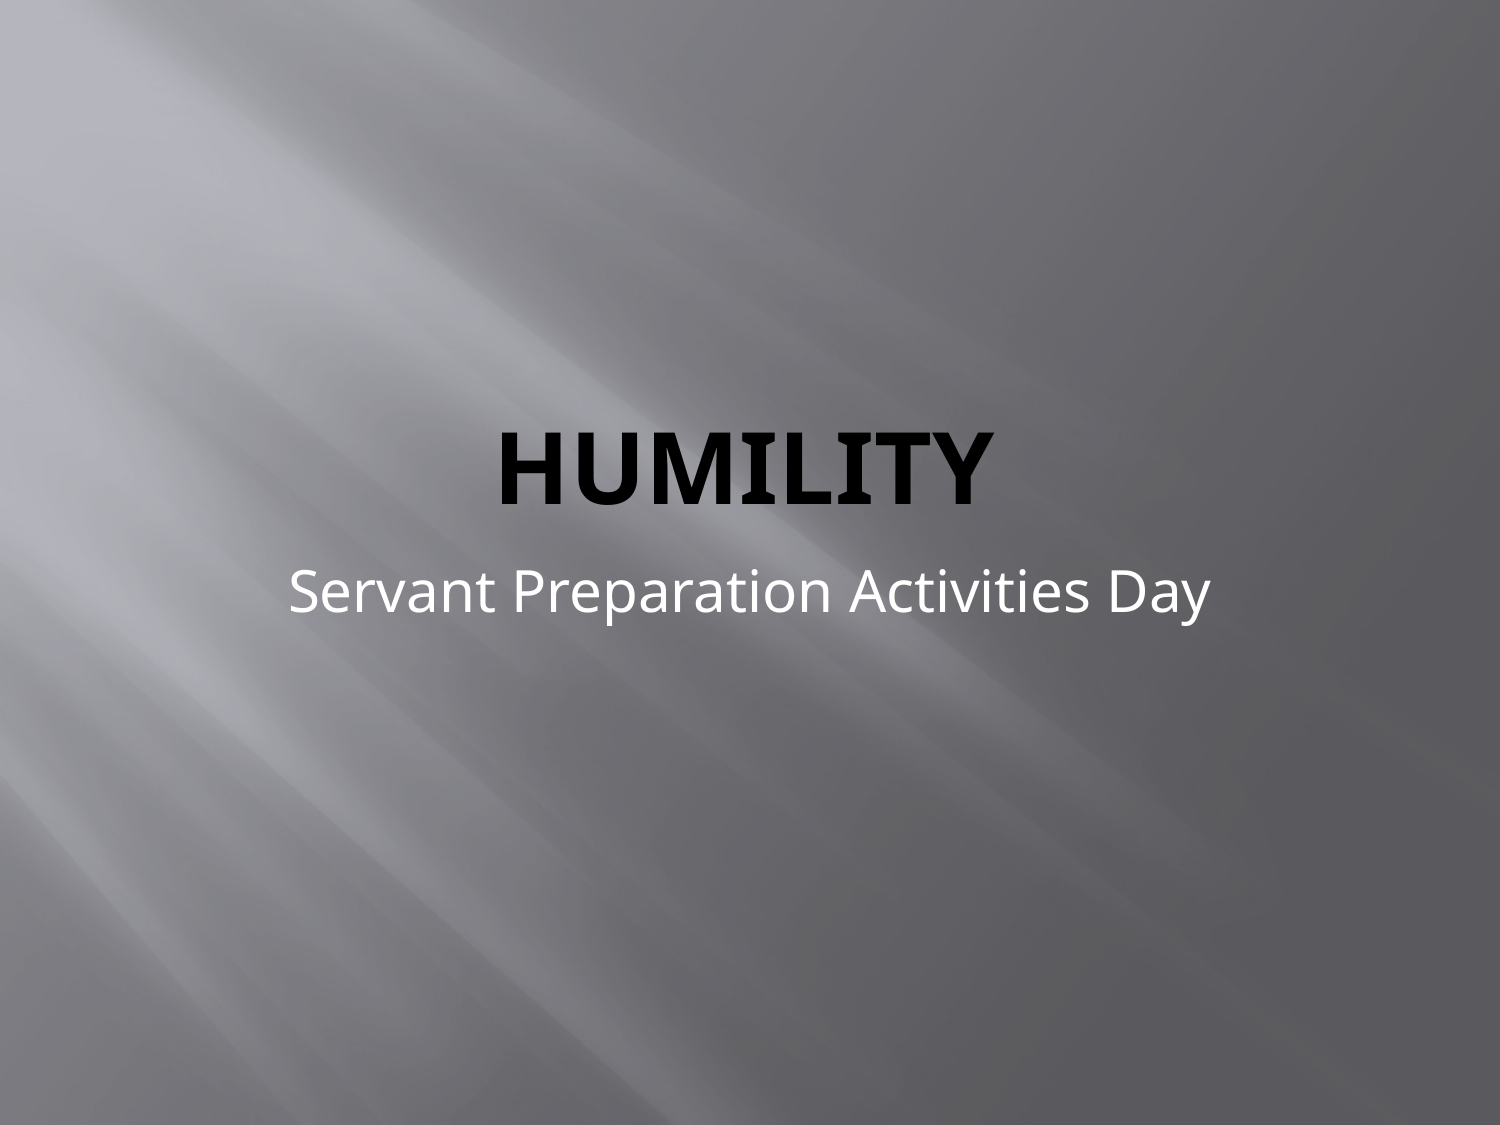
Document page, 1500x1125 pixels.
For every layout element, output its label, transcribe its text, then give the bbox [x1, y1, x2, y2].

title Humility [69, 224, 1420, 525]
subtitle Servant Preparation Activities Day [225, 546, 1275, 834]
